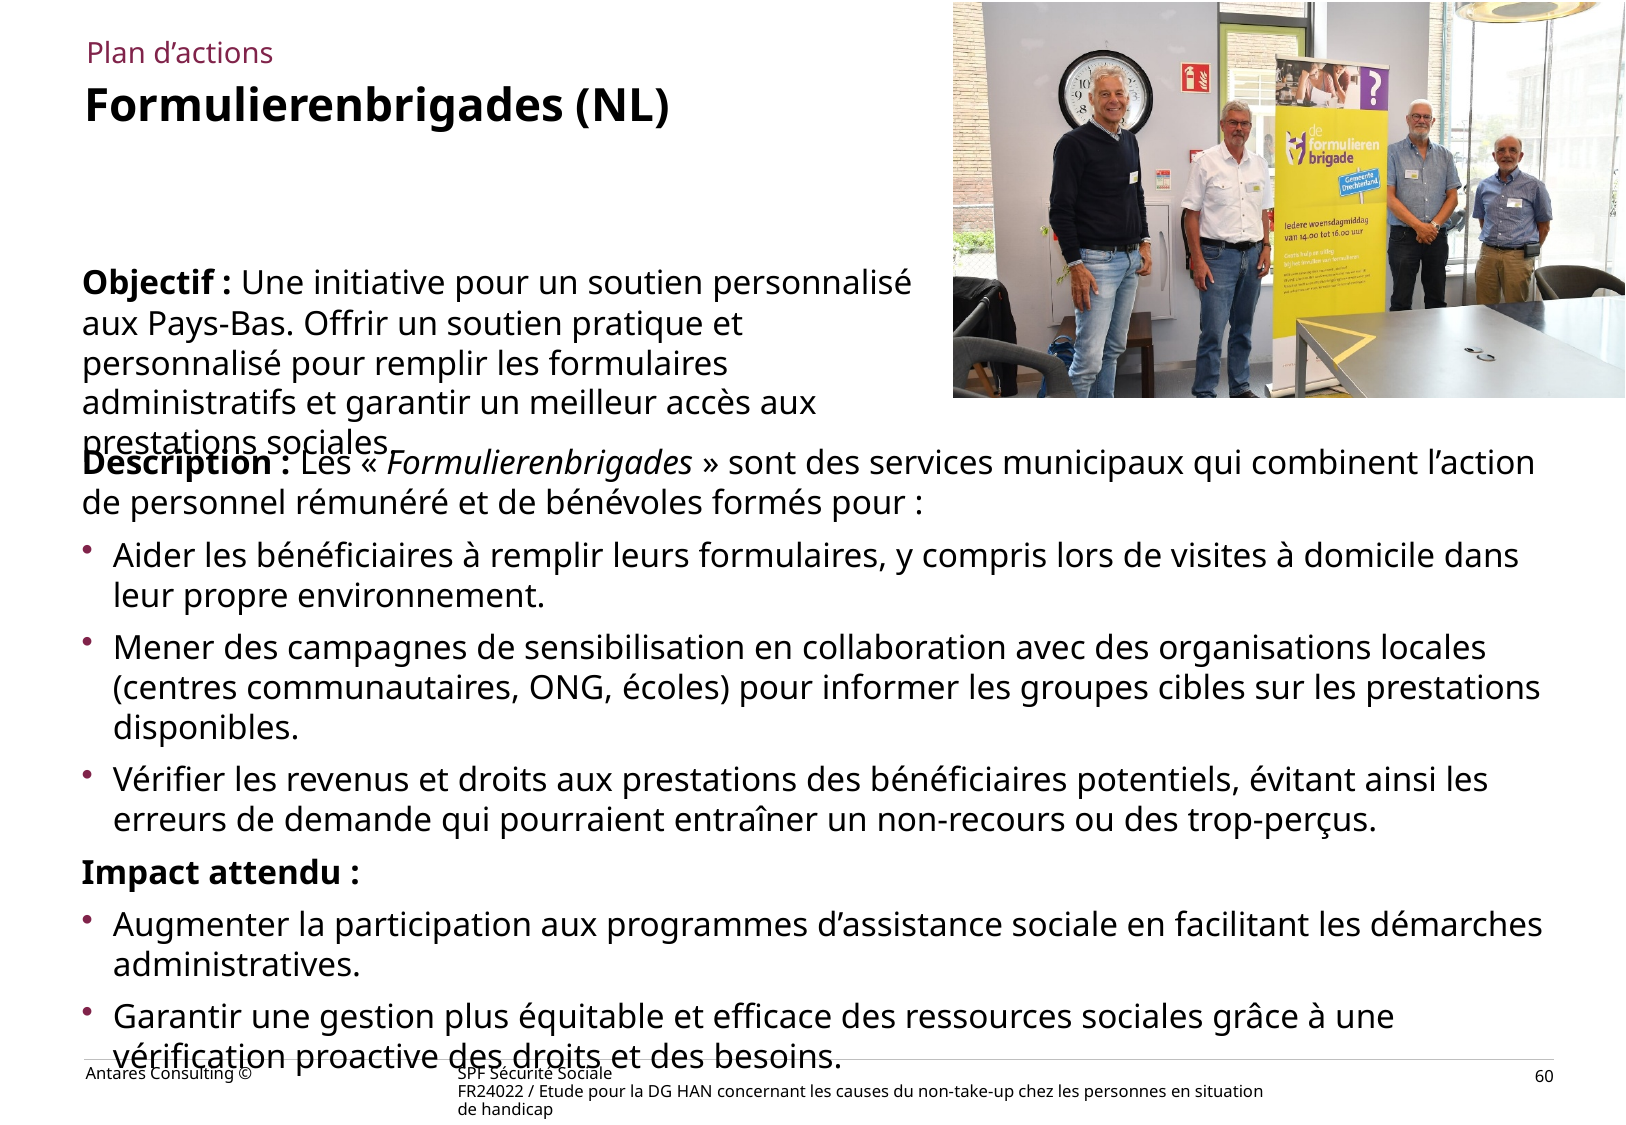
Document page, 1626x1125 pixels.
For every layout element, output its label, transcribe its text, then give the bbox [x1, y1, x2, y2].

picture [953, 1, 1625, 398]
text_box Description : Les « Formulierenbrigades » sont des services municipaux qui combinent l’action de personnel rémunéré et de bénévoles formés pour : Aider les bénéficiaires à remplir leurs formulaires, y compris lors de visites à domicile dans leur propre environnement. Mener des campagnes de sensibilisation en collaboration avec des organisations locales (centres communautaires, ONG, écoles) pour informer les groupes cibles sur les prestations disponibles. Vérifier les revenus et droits aux prestations des bénéficiaires potentiels, évitant ainsi les erreurs de demande qui pourraient entraîner un non-recours ou des trop-perçus. Impact attendu : Augmenter la participation aux programmes d’assistance sociale en facilitant les démarches administratives. Garantir une gestion plus équitable et efficace des ressources sociales grâce à une vérification proactive des droits et des besoins. [81, 441, 1550, 1076]
list Objectif : Une initiative pour un soutien personnalisé aux Pays-Bas. Offrir un soutien pratique et personnalisé pour remplir les formulaires administratifs et garantir un meilleur accès aux prestations sociales. [81, 261, 943, 424]
text_box Plan d’actions [86, 38, 953, 70]
title Formulierenbrigades (NL) [84, 82, 953, 229]
